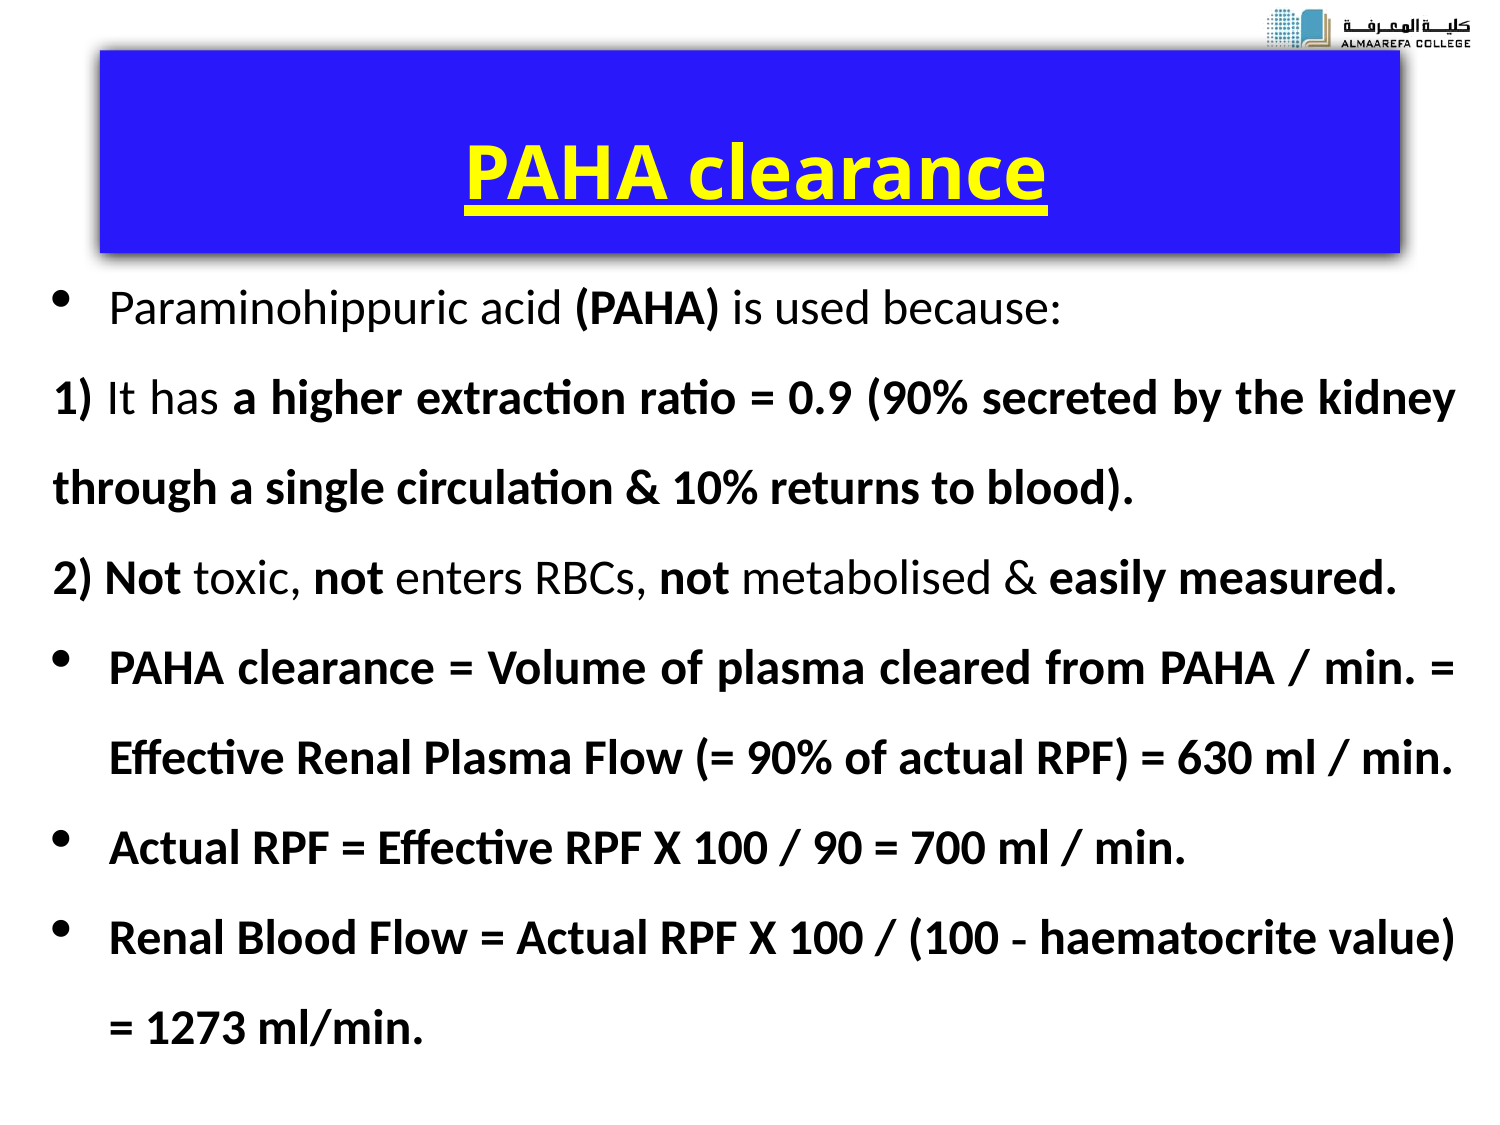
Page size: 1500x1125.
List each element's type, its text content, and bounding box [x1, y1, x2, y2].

picture [1262, 0, 1475, 65]
title PAHA clearance [99, 50, 1400, 254]
list Paraminohippuric acid (PAHA) is used because: 1) It has a higher extraction ratio = 0.9 (90% secreted by the kidney through a single circulation & 10% returns to blood). 2) Not toxic, not enters RBCs, not metabolised & easily measured. PAHA clearance = Volume of plasma cleared from PAHA / min. = Effective Renal Plasma Flow (= 90% of actual RPF) = 630 ml / min. Actual RPF = Effective RPF X 100 / 90 = 700 ml / min. Renal Blood Flow = Actual RPF X 100 / (100 - haematocrite value) = 1273 ml/min. [37, 237, 1472, 1055]
